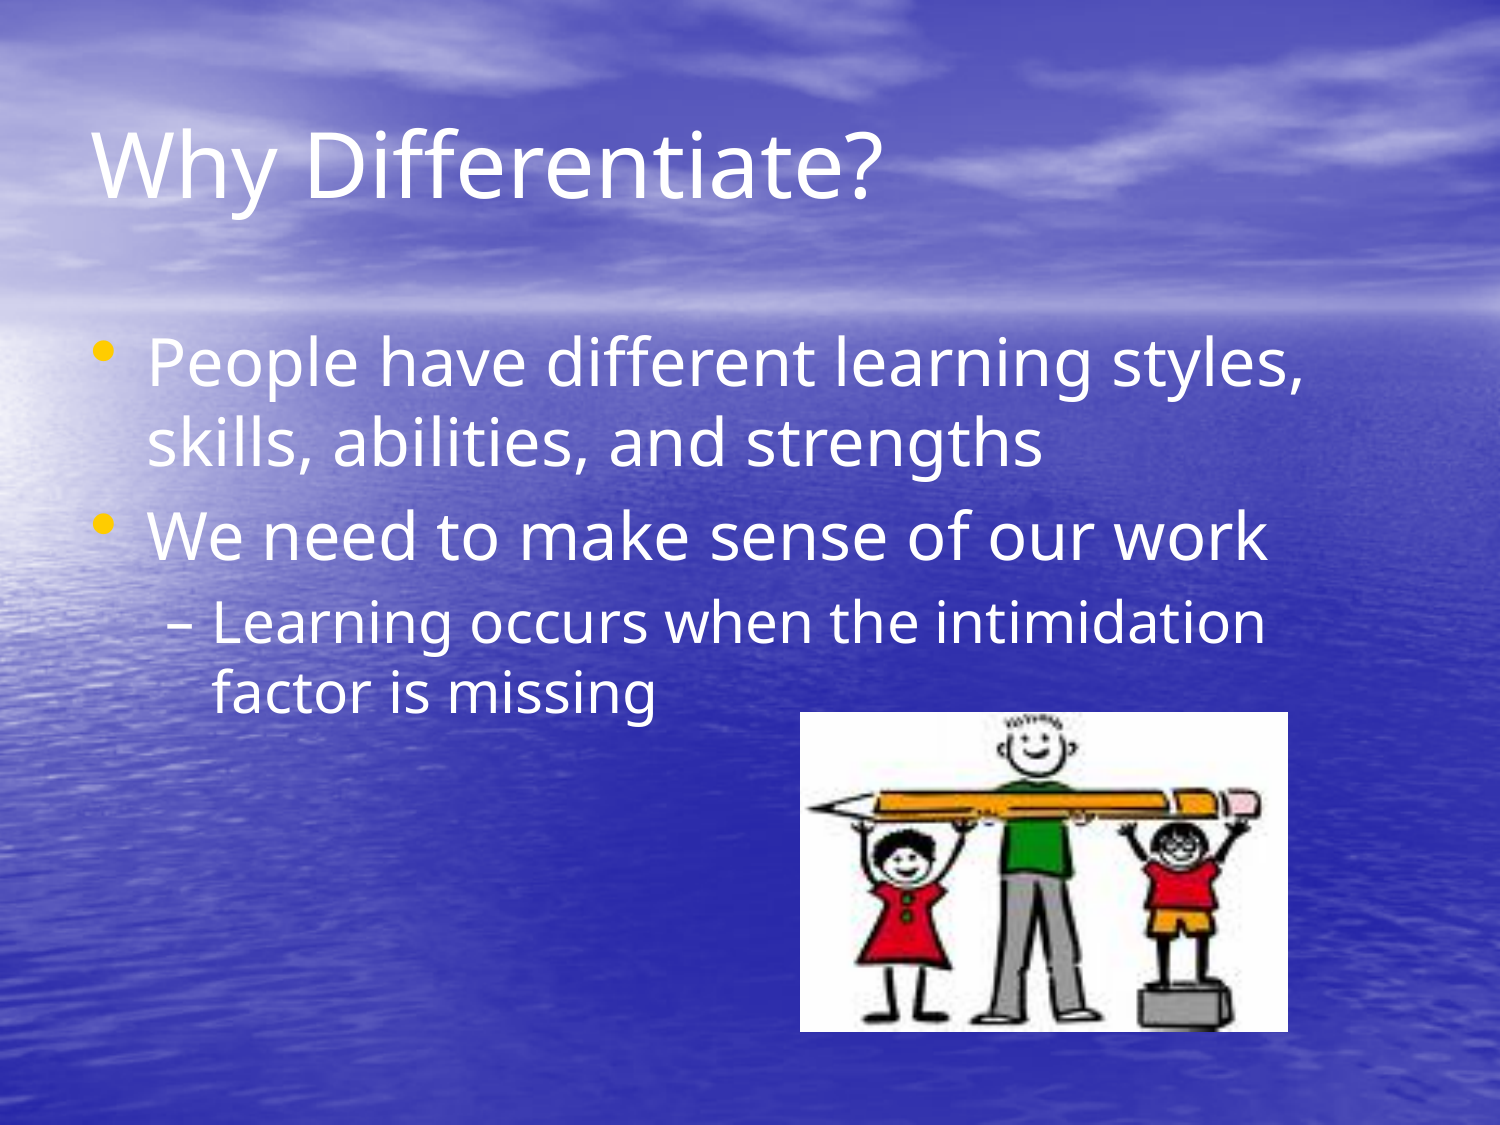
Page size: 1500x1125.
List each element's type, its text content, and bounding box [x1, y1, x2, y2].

list People have different learning styles, skills, abilities, and strengths We need to make sense of our work Learning occurs when the intimidation factor is missing [74, 312, 1426, 988]
title Why Differentiate? [74, 47, 1426, 276]
picture [799, 712, 1288, 1032]
